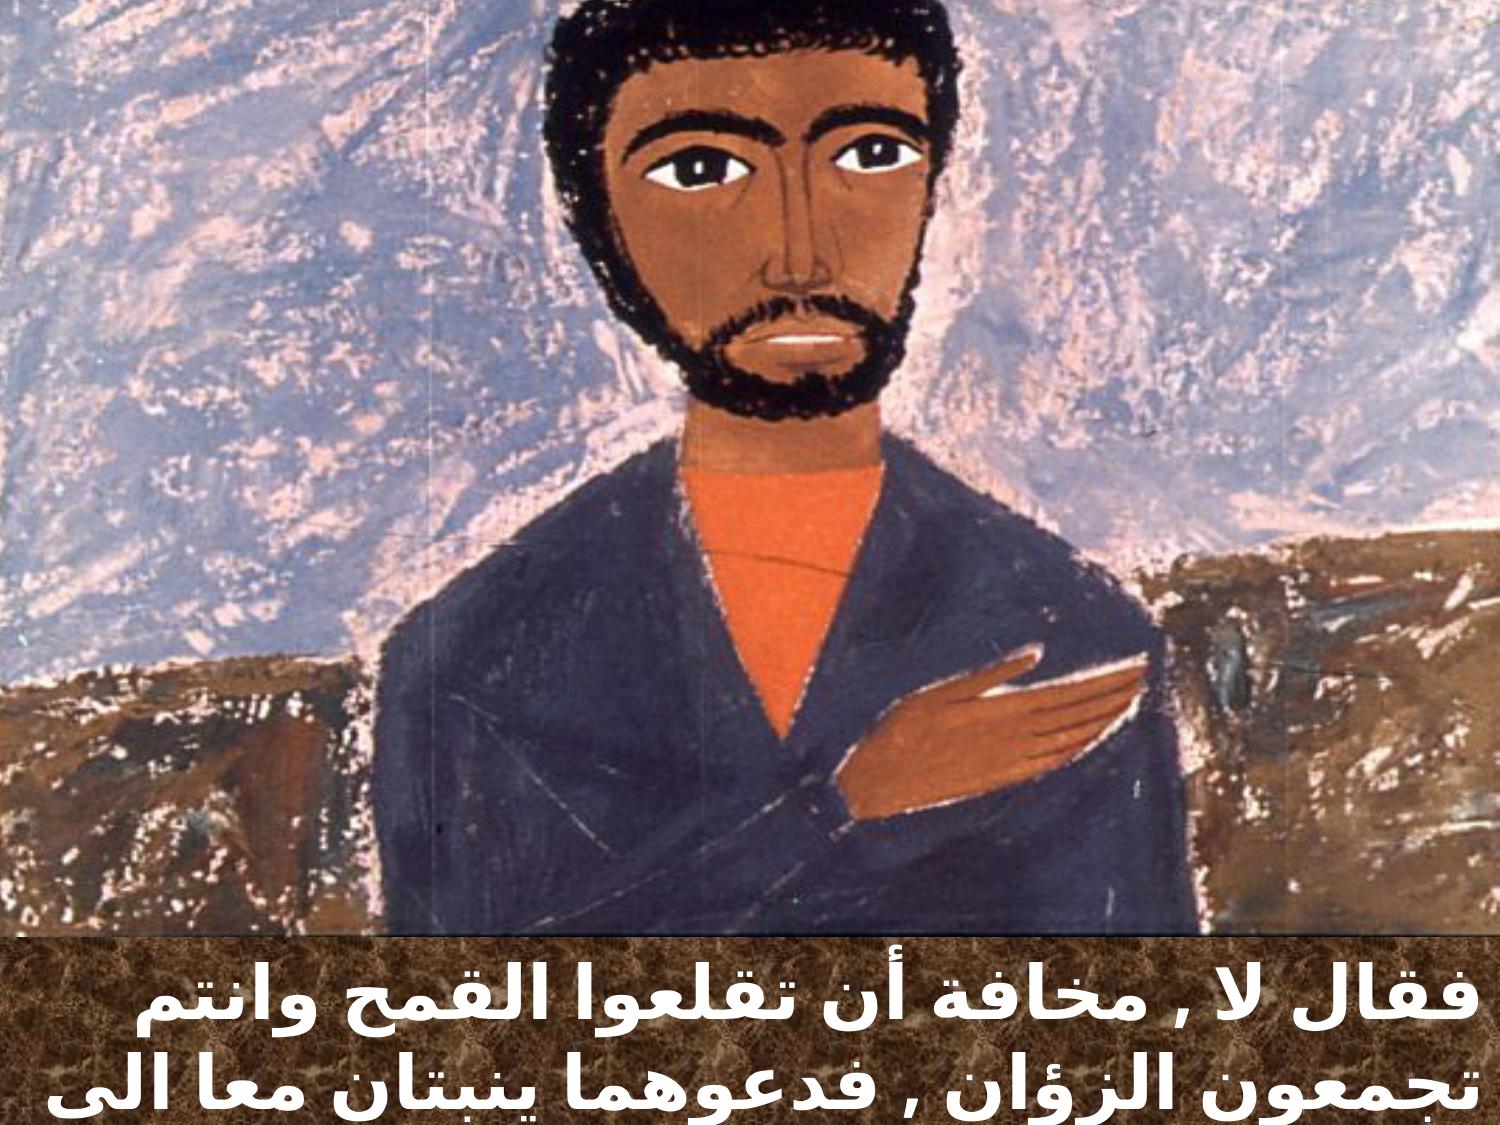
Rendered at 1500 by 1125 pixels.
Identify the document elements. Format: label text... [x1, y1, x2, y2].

text_box فقال لا , مخافة أن تقلعوا القمح وانتم تجمعون الزؤان , فدعوهما ينبتان معا الى يوم الحصاد [0, 946, 1500, 1125]
picture [0, 0, 1500, 938]
